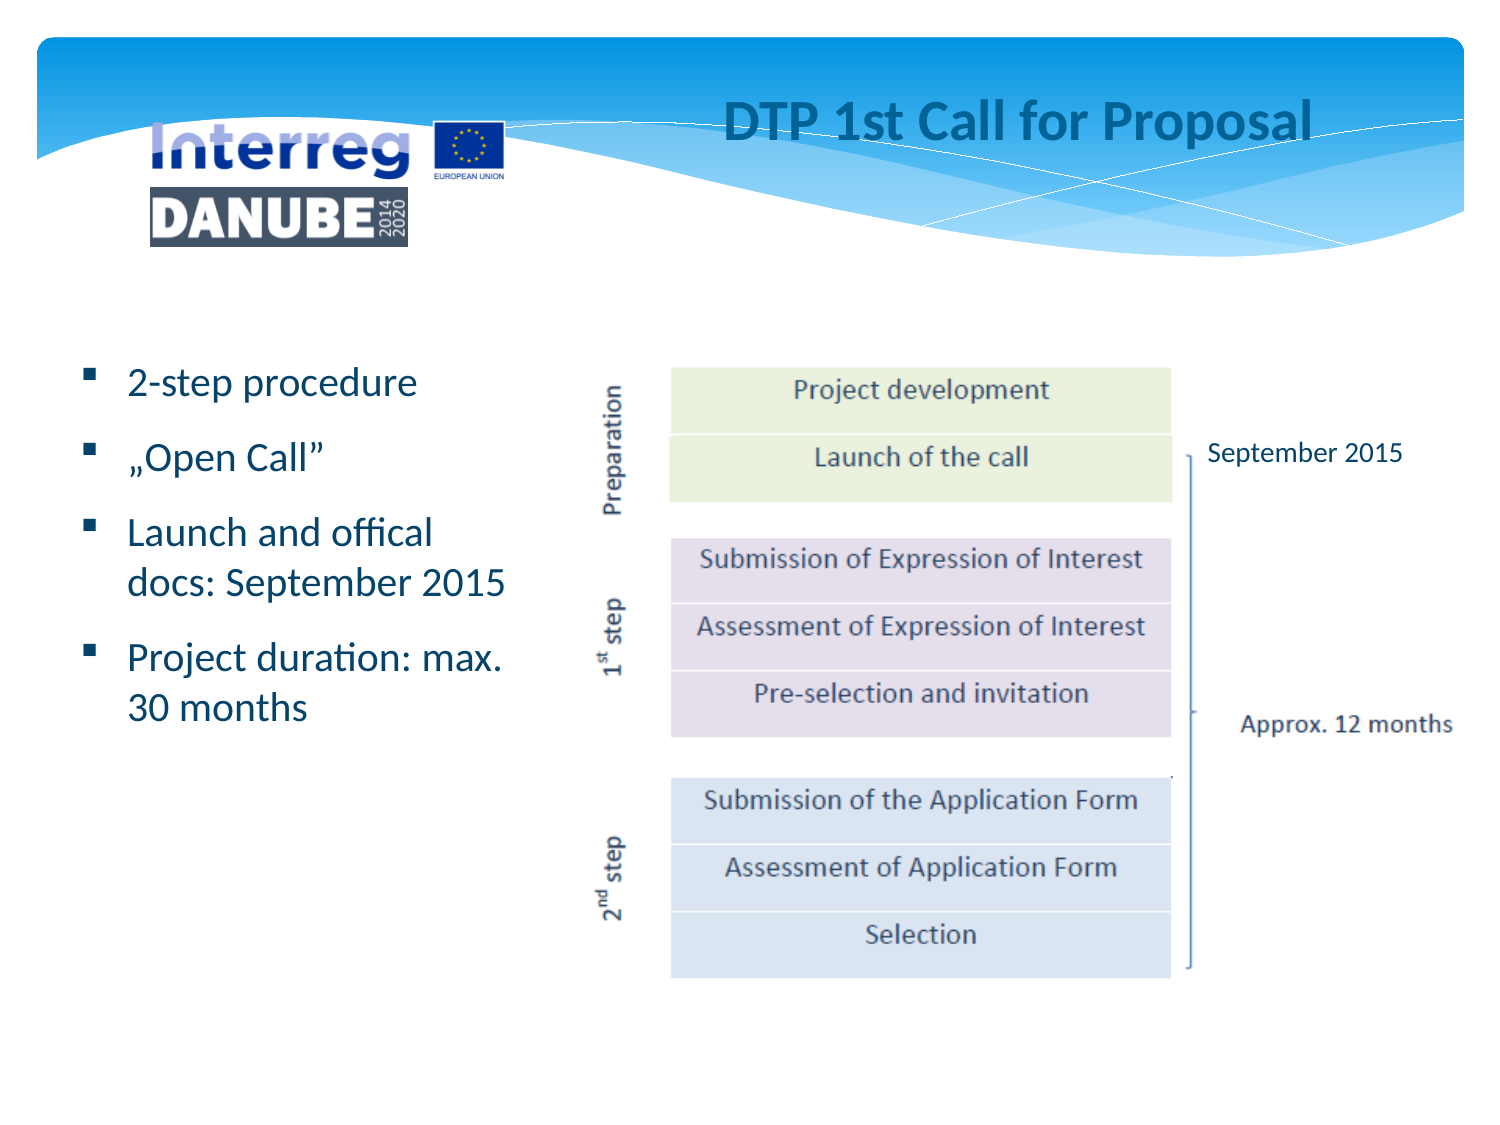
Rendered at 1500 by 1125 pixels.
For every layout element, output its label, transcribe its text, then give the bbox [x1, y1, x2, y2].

picture [500, 346, 1499, 1002]
text_box 2-step procedure „Open Call” Launch and offical docs: September 2015 Project duration: max. 30 months [65, 347, 497, 938]
text_box DTP 1st Call for Proposal [587, 75, 1450, 263]
picture [118, 88, 538, 248]
